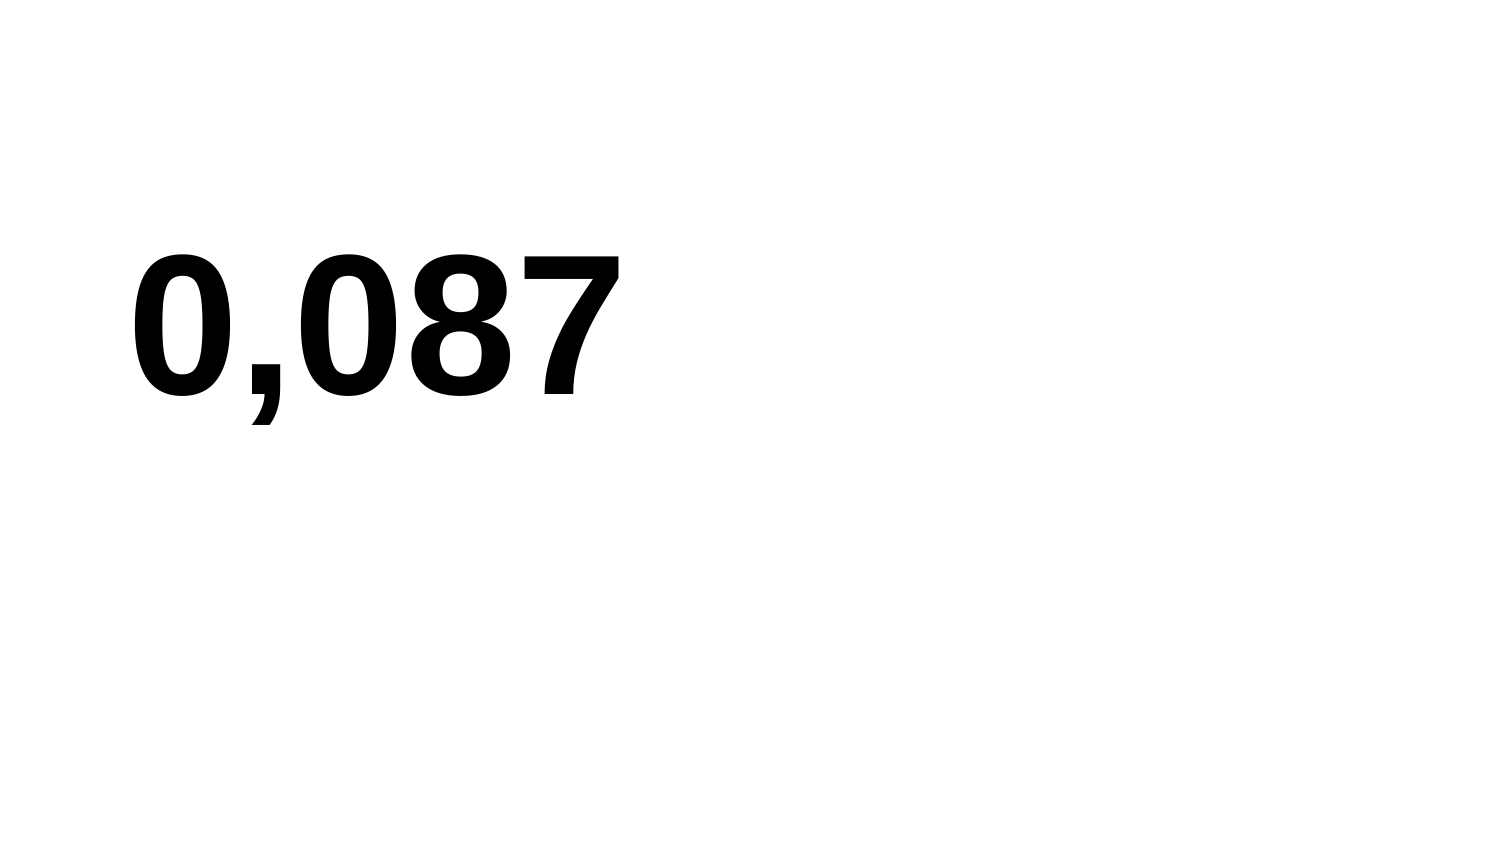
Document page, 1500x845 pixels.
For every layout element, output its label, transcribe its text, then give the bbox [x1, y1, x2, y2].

text_box 0,087 [112, 259, 1388, 450]
